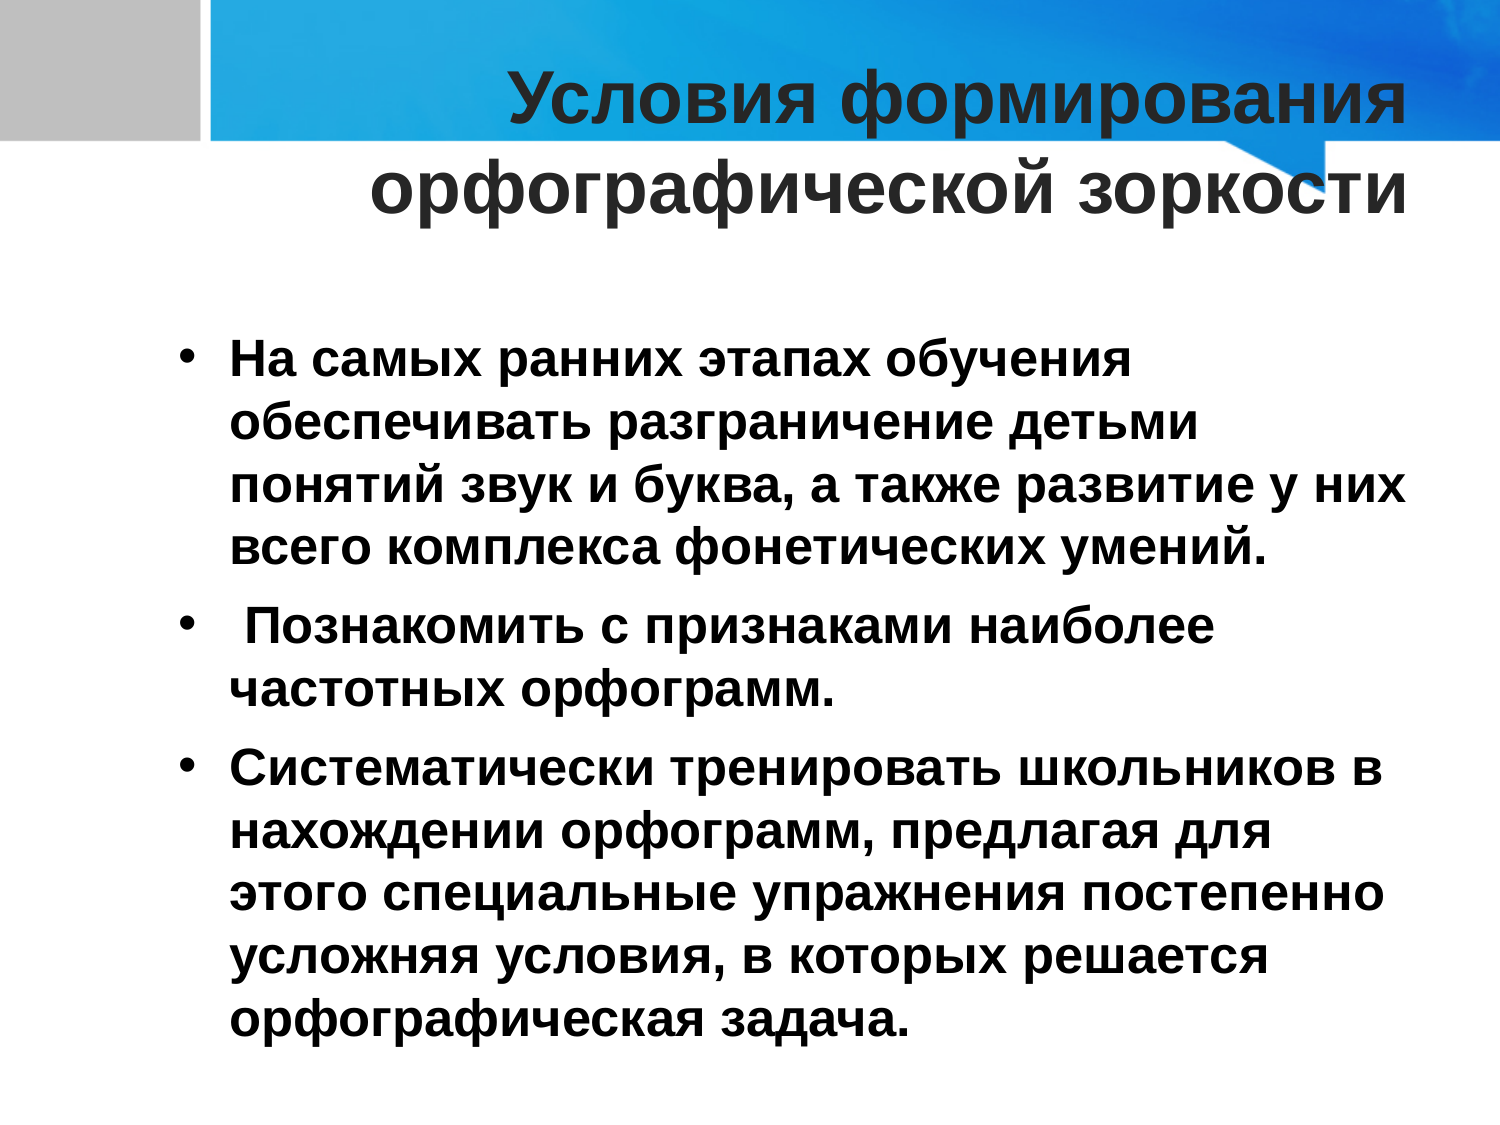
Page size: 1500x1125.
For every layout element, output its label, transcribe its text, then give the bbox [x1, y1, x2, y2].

list На самых ранних этапах обучения обеспечивать разграничение детьми понятий звук и буква, а также развитие у них всего комплекса фонетических умений. Познакомить с признаками наиболее частотных орфограмм. Систематически тренировать школьников в нахождении орфограмм, предлагая для этого специальные упражнения постепенно усложняя условия, в которых решается орфографическая задача. [163, 316, 1426, 1067]
picture [0, 0, 1500, 1125]
title Условия формирования орфографической зоркости [210, 20, 1426, 257]
